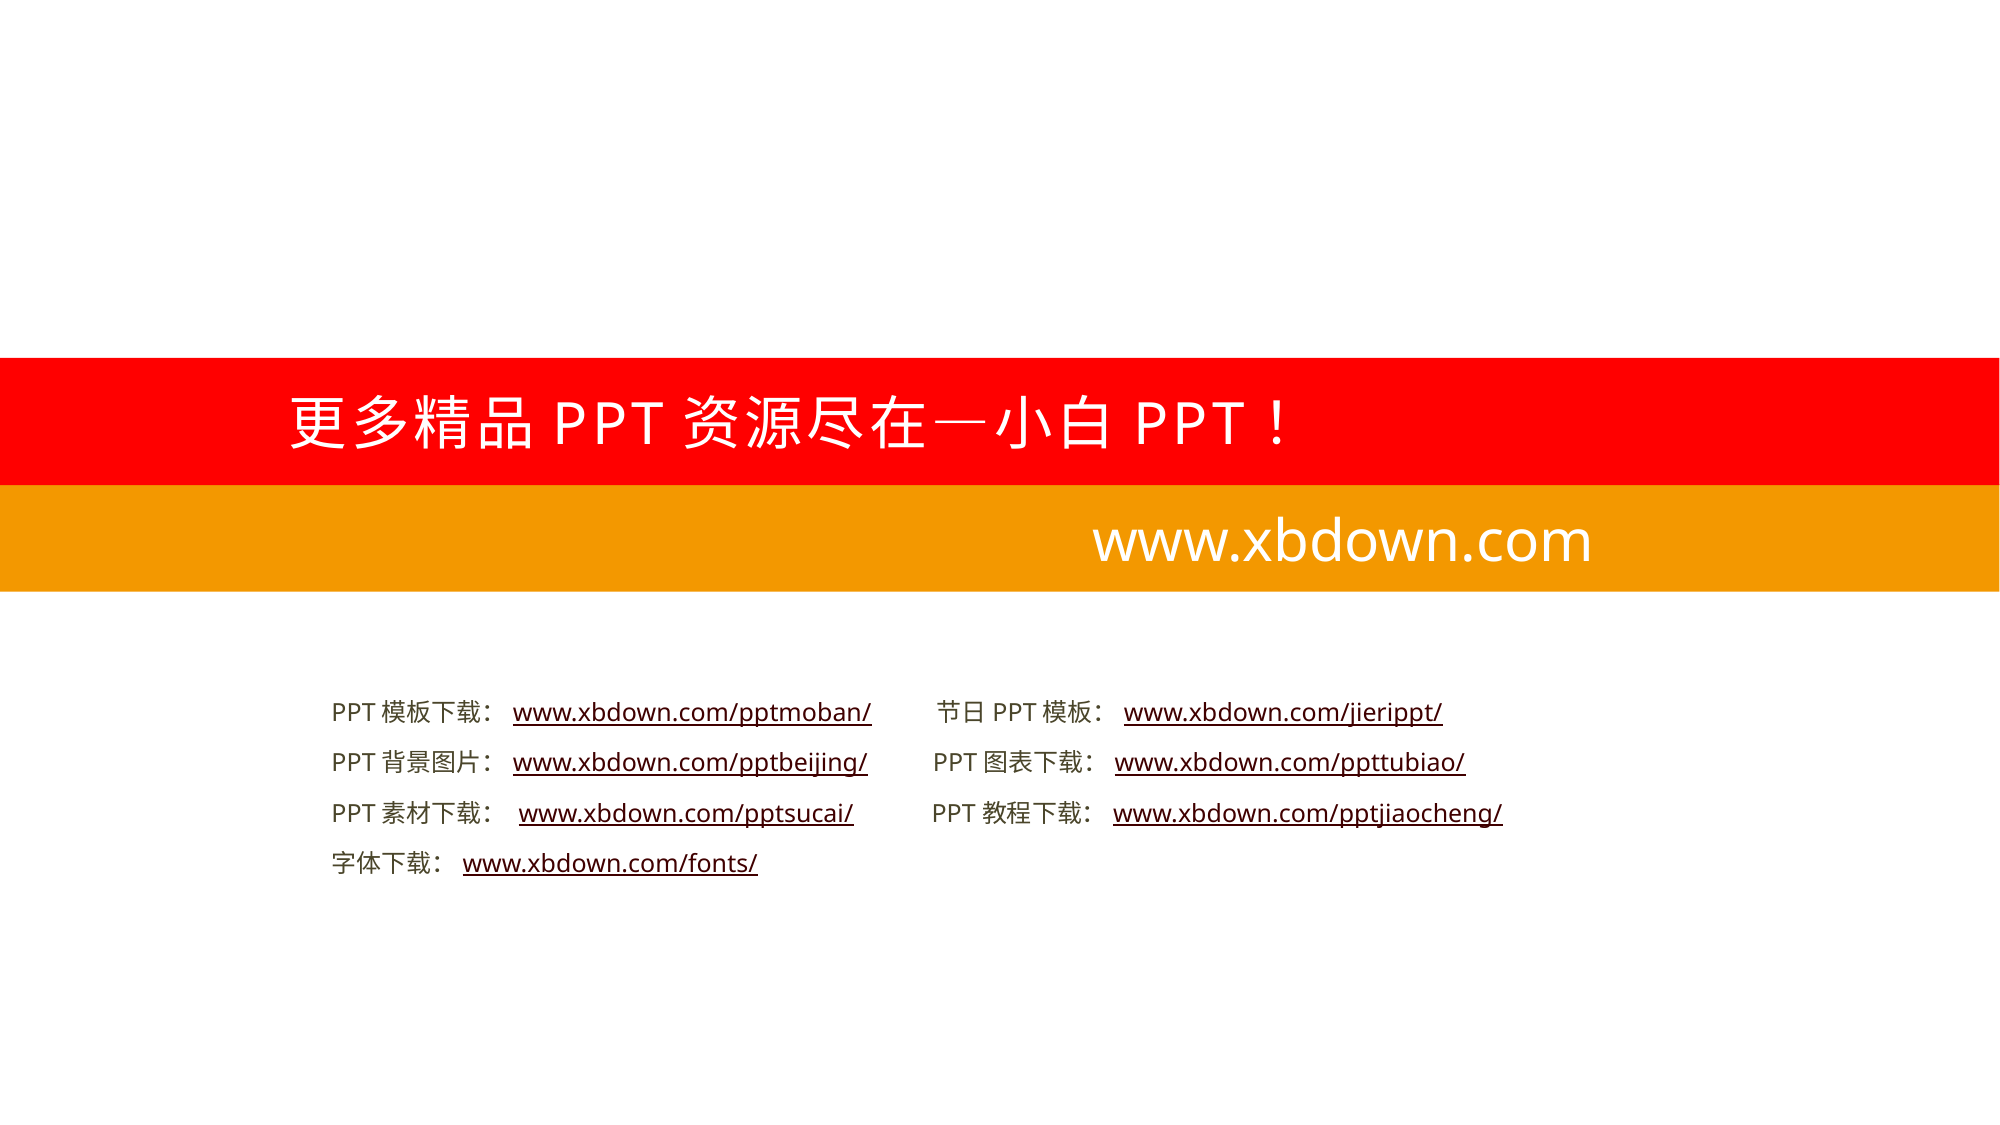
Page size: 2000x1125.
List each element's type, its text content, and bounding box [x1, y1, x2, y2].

text_box PPT模板下载：www.xbdown.com/pptmoban/ 节日PPT模板：www.xbdown.com/jierippt/ PPT背景图片：www.xbdown.com/pptbeijing/ PPT图表下载：www.xbdown.com/ppttubiao/ PPT素材下载： www.xbdown.com/pptsucai/ PPT教程下载：www.xbdown.com/pptjiaocheng/ 字体下载：www.xbdown.com/fonts/ [316, 642, 1688, 920]
text_box 更多精品PPT资源尽在—小白PPT！ [0, 357, 2000, 486]
text_box www.xbdown.com [0, 486, 2000, 593]
